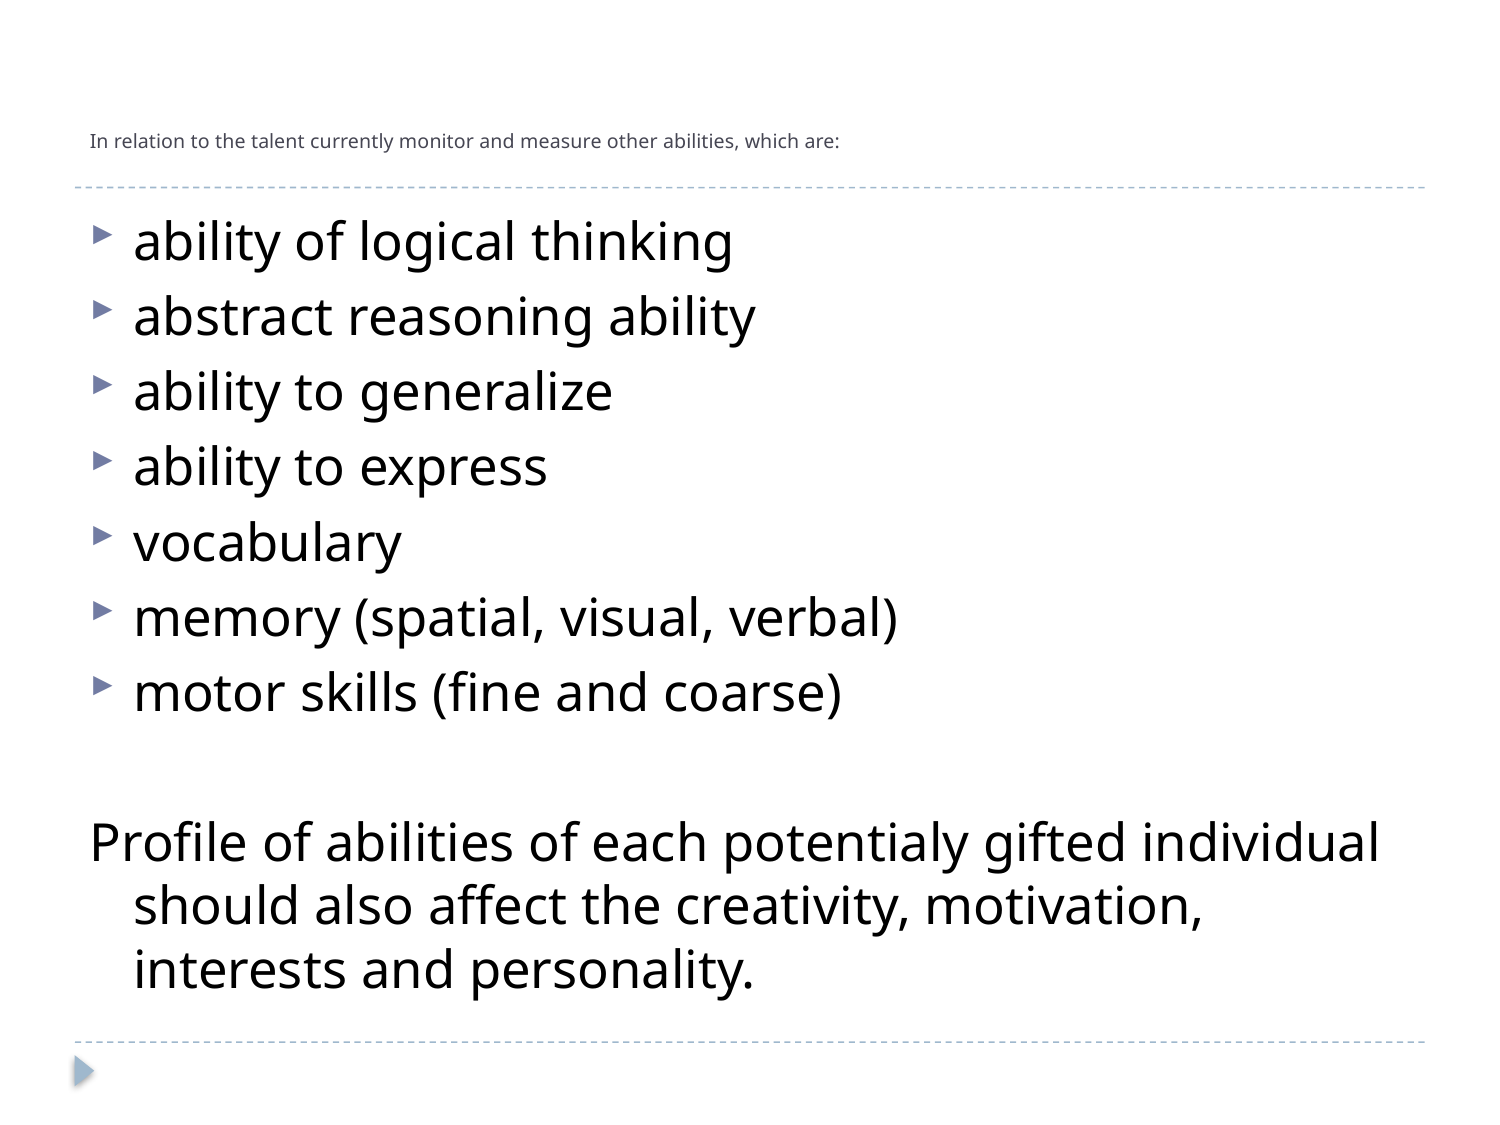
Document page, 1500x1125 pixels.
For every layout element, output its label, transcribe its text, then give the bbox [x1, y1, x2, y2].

list ability of logical thinking abstract reasoning ability ability to generalize ability to express vocabulary memory (spatial, visual, verbal) motor skills (fine and coarse) Profile of abilities of each potentialy gifted individual should also affect the creativity, motivation, interests and personality. [75, 200, 1425, 1010]
title In relation to the talent currently monitor and measure other abilities, which are: [75, 0, 1425, 188]
